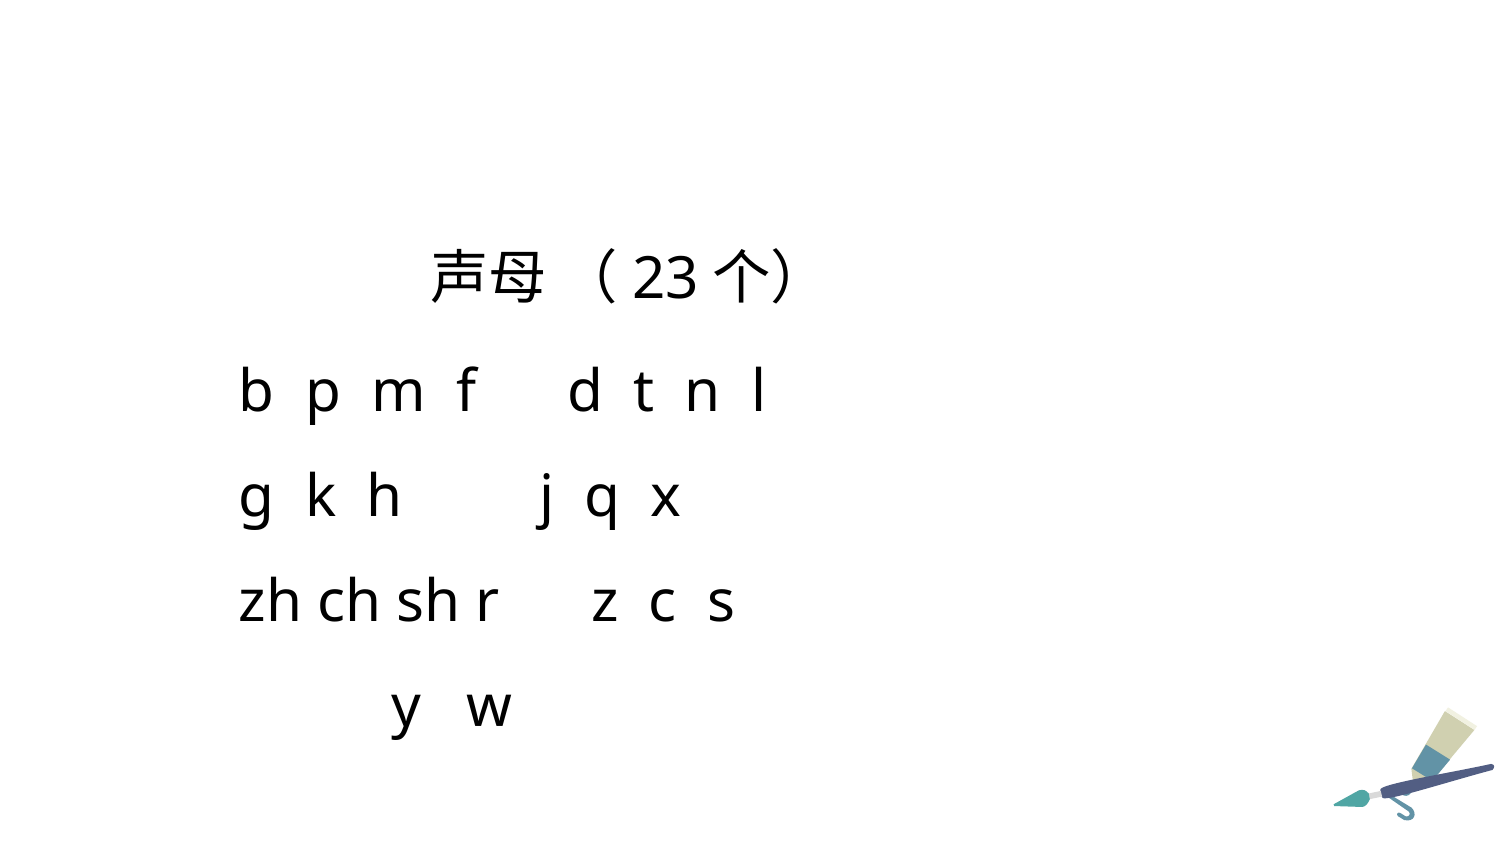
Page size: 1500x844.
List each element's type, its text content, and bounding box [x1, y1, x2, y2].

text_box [1358, 708, 1481, 844]
text_box 声母 （23个） b p m f d t n l g k h j q x zh ch sh r z c s y w [197, 132, 1340, 744]
